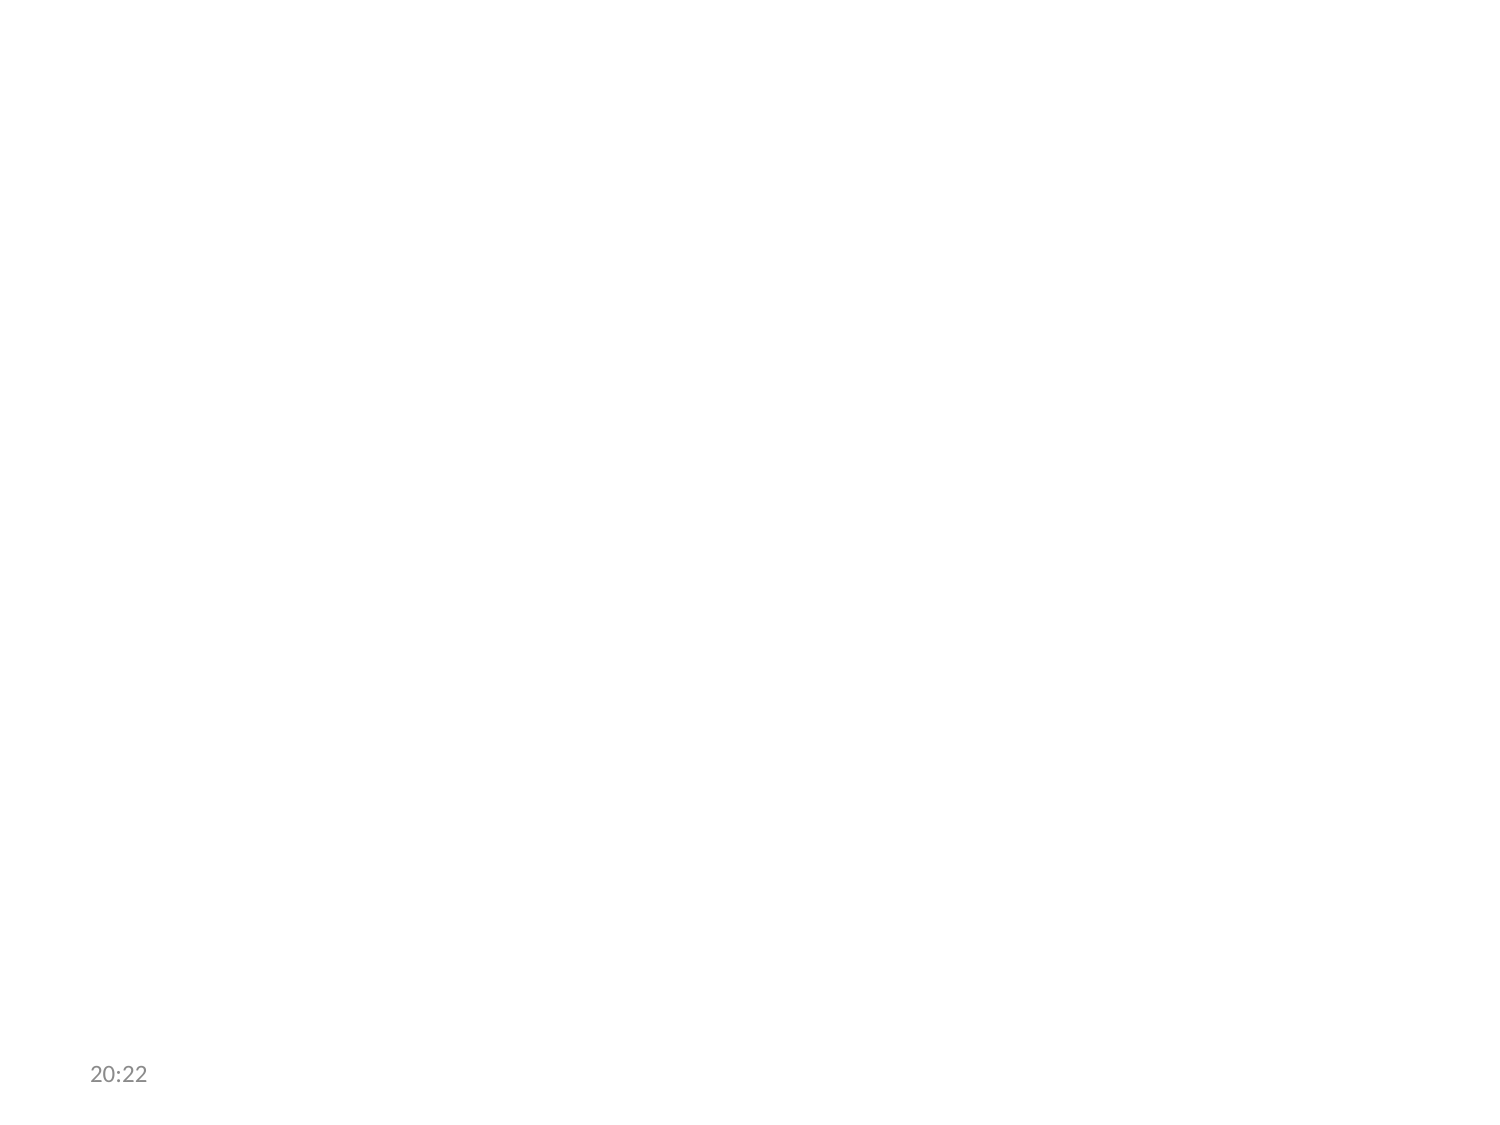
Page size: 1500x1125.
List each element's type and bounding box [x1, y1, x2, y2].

slide_number [75, 1042, 425, 1103]
